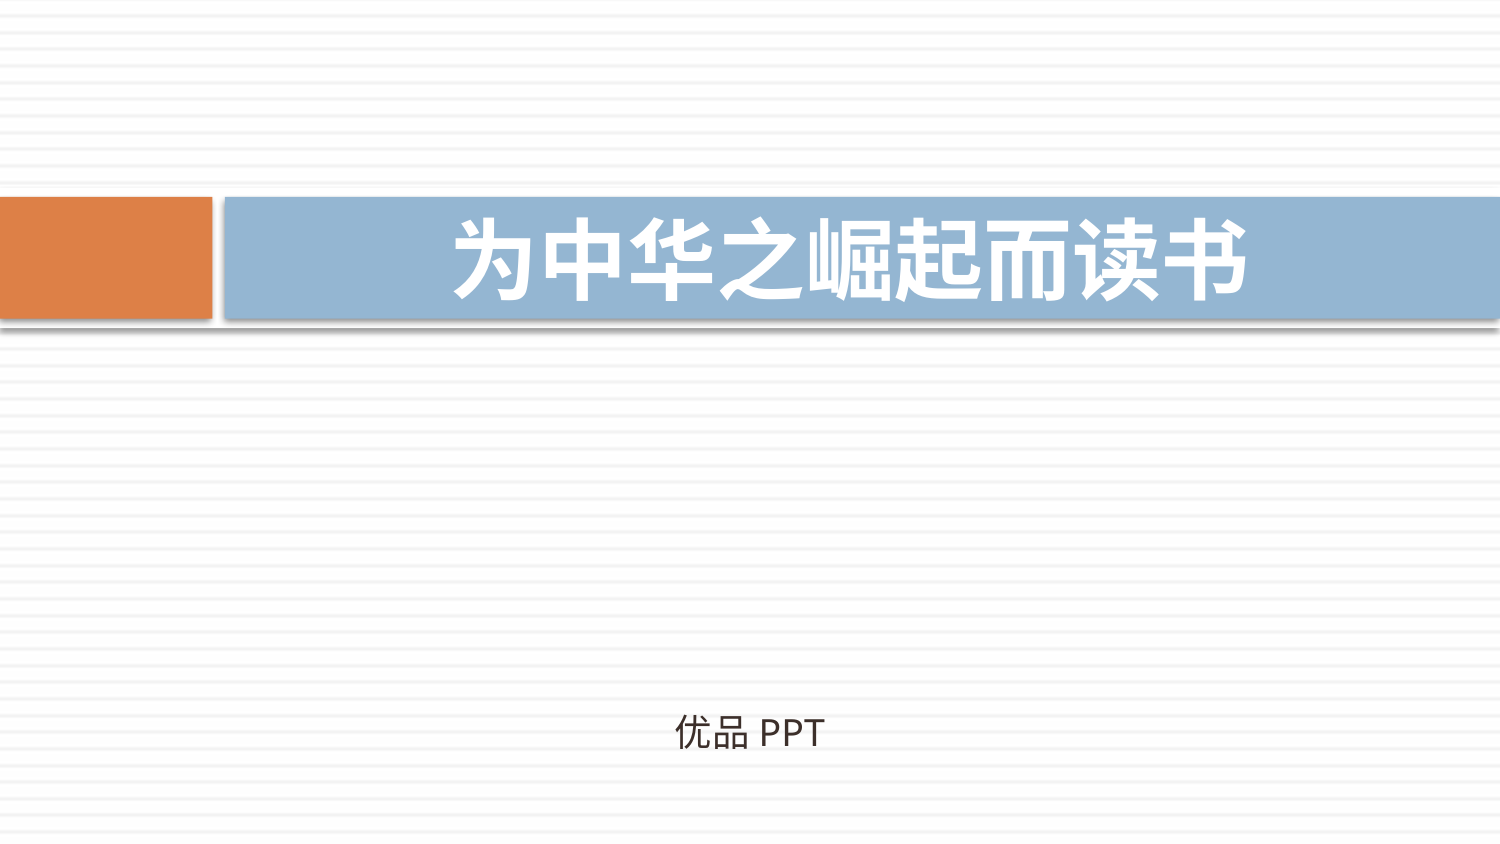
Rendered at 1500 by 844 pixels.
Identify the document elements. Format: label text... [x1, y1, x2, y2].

text_box 优品PPT [0, 702, 1500, 757]
title 为中华之崛起而读书 [225, 196, 1475, 319]
